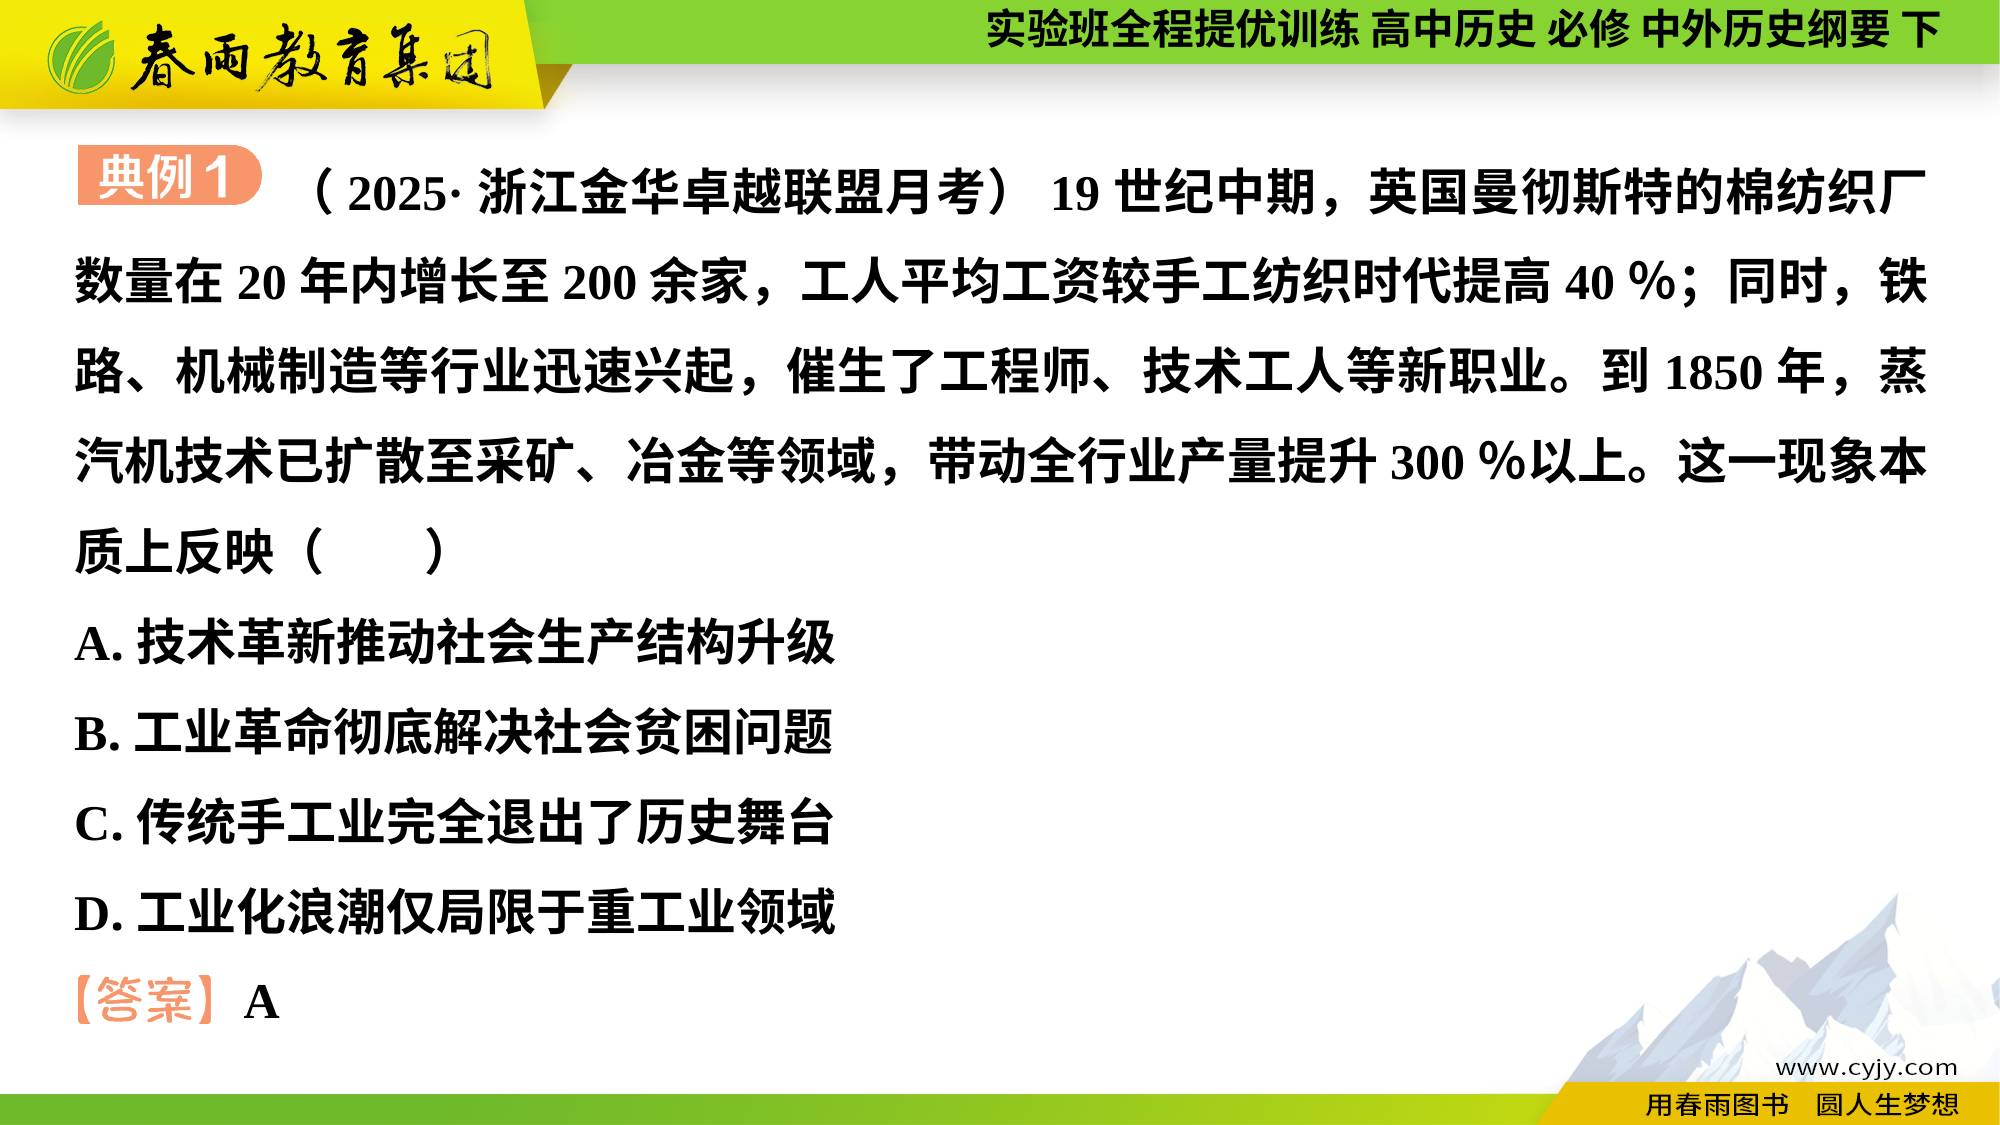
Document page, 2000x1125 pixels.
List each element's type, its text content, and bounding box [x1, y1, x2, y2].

text_box A [228, 961, 295, 1037]
list （2025·浙江金华卓越联盟月考）19世纪中期，英国曼彻斯特的棉纺织厂数量在20年内增长至200余家，工人平均工资较手工纺织时代提高40％；同时，铁路、机械制造等行业迅速兴起，催生了工程师、技术工人等新职业。到1850年，蒸汽机技术已扩散至采矿、冶金等领域，带动全行业产量提升300％以上。这一现象本质上反映（ ） A.技术革新推动社会生产结构升级 B.工业革命彻底解决社会贫困问题 C.传统手工业完全退出了历史舞台 D.工业化浪潮仅局限于重工业领域 [59, 122, 1944, 944]
picture [0, 0, 2000, 1125]
